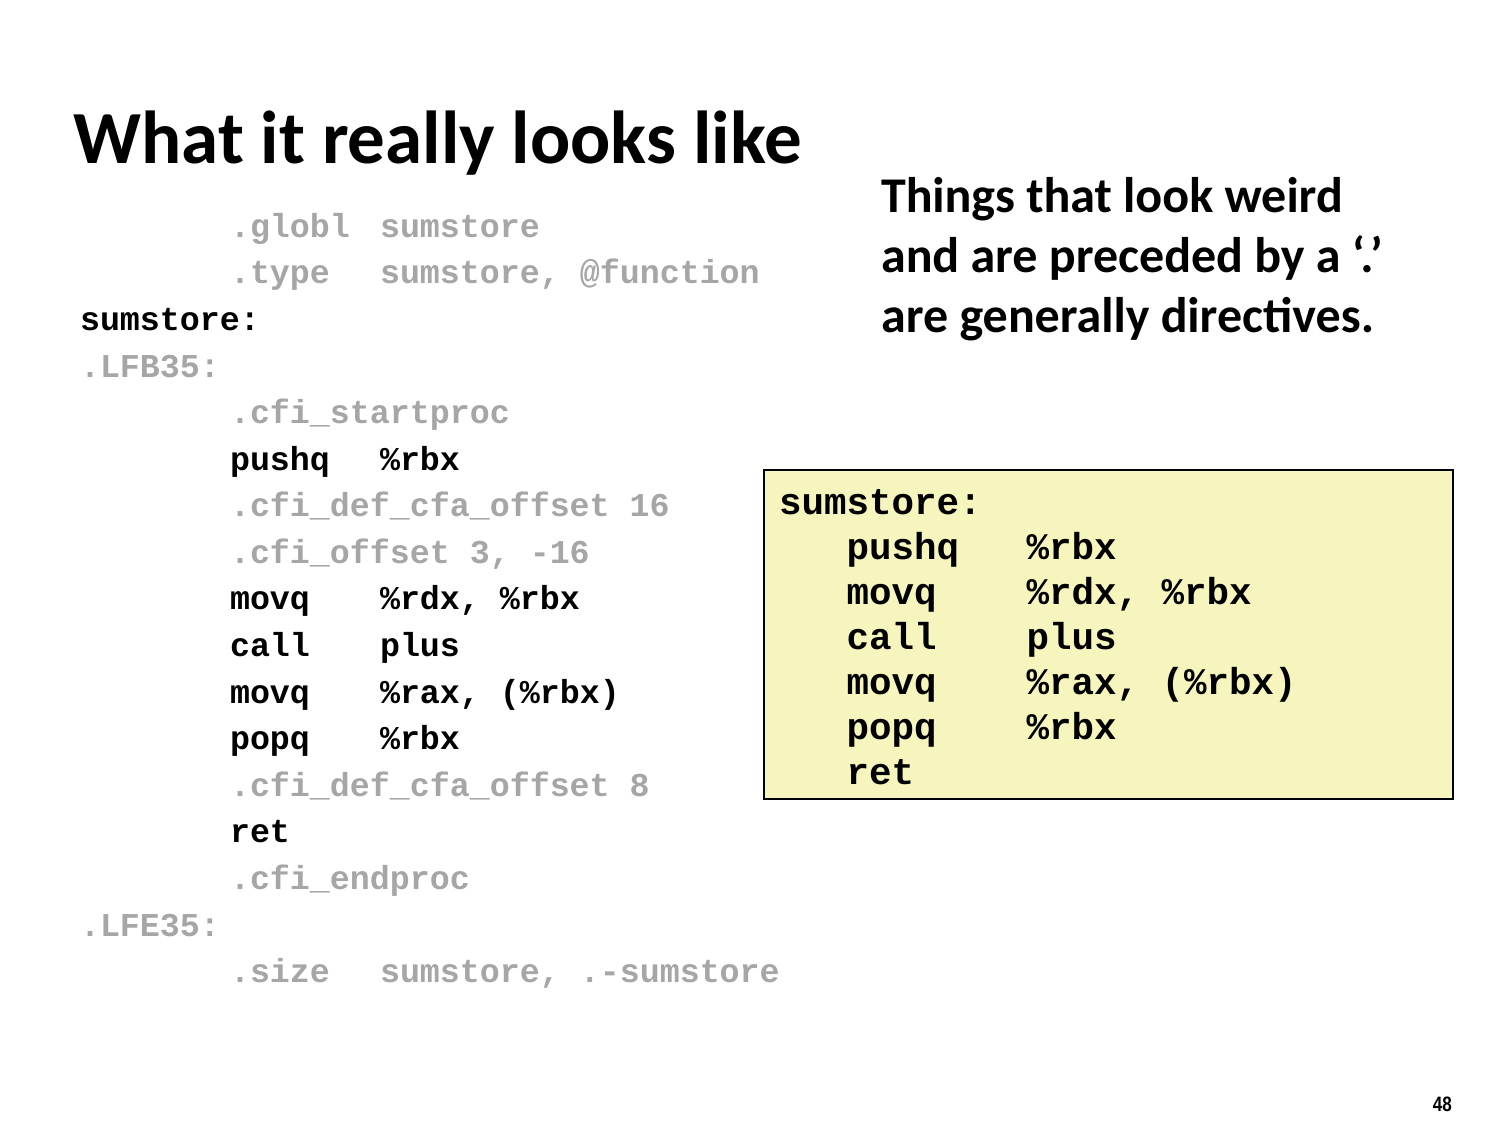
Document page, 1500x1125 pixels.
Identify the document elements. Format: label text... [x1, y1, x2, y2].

text_box Things that look weird and are preceded by a ‘.’ are generally directives. [866, 155, 1445, 350]
text_box sumstore: pushq %rbx movq %rdx, %rbx call plus movq %rax, (%rbx) popq %rbx ret [764, 469, 1453, 800]
title What it really looks like [58, 71, 1305, 197]
list .globl sumstore .type sumstore, @function sumstore: .LFB35: .cfi_startproc pushq %rbx .cfi_def_cfa_offset 16 .cfi_offset 3, -16 movq %rdx, %rbx call plus movq %rax, (%rbx) popq %rbx .cfi_def_cfa_offset 8 ret .cfi_endproc .LFE35: .size sumstore, .-sumstore [64, 196, 1361, 1040]
